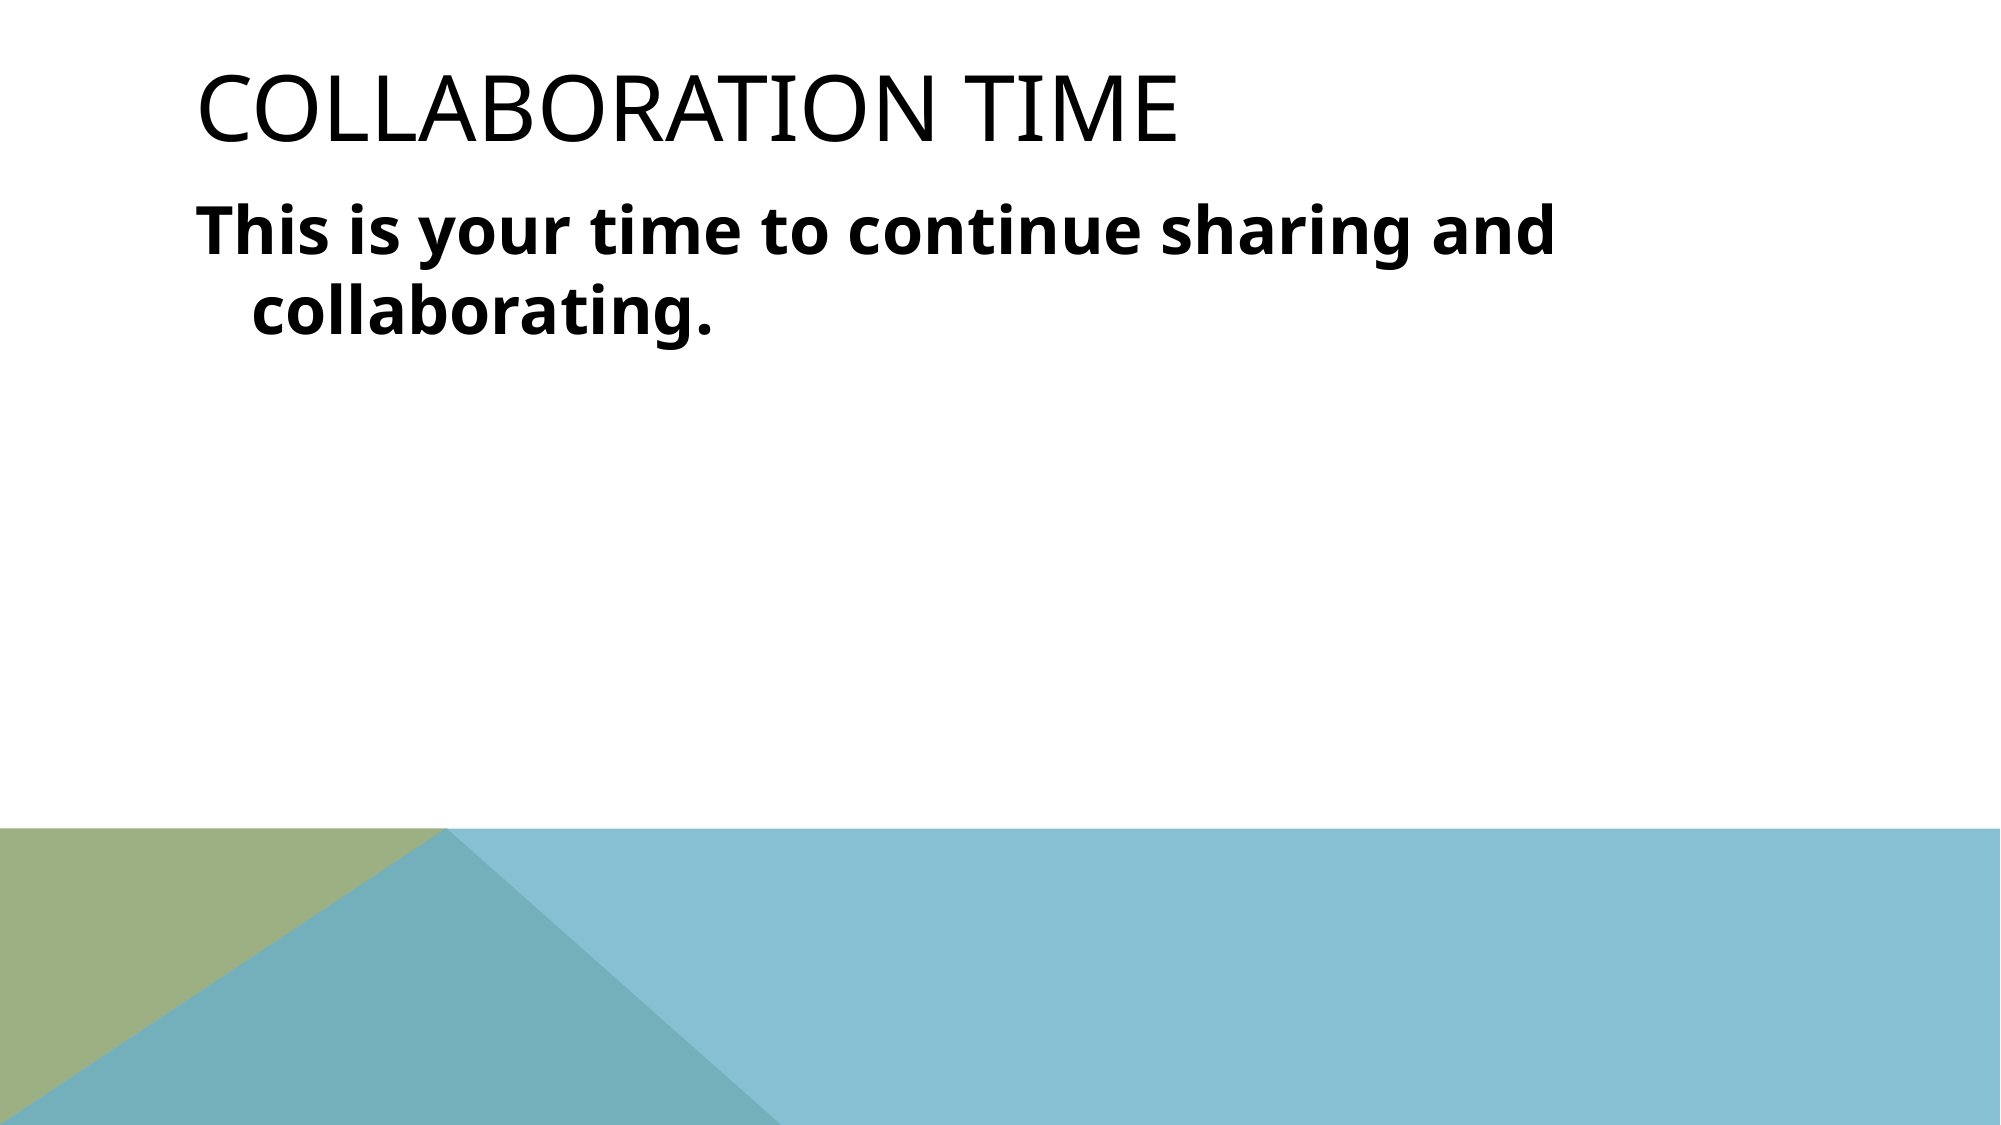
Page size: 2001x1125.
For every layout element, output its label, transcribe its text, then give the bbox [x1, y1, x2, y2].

list This is your time to continue sharing and collaborating. [180, 180, 1825, 768]
title Collaboration Time [180, 60, 1825, 150]
